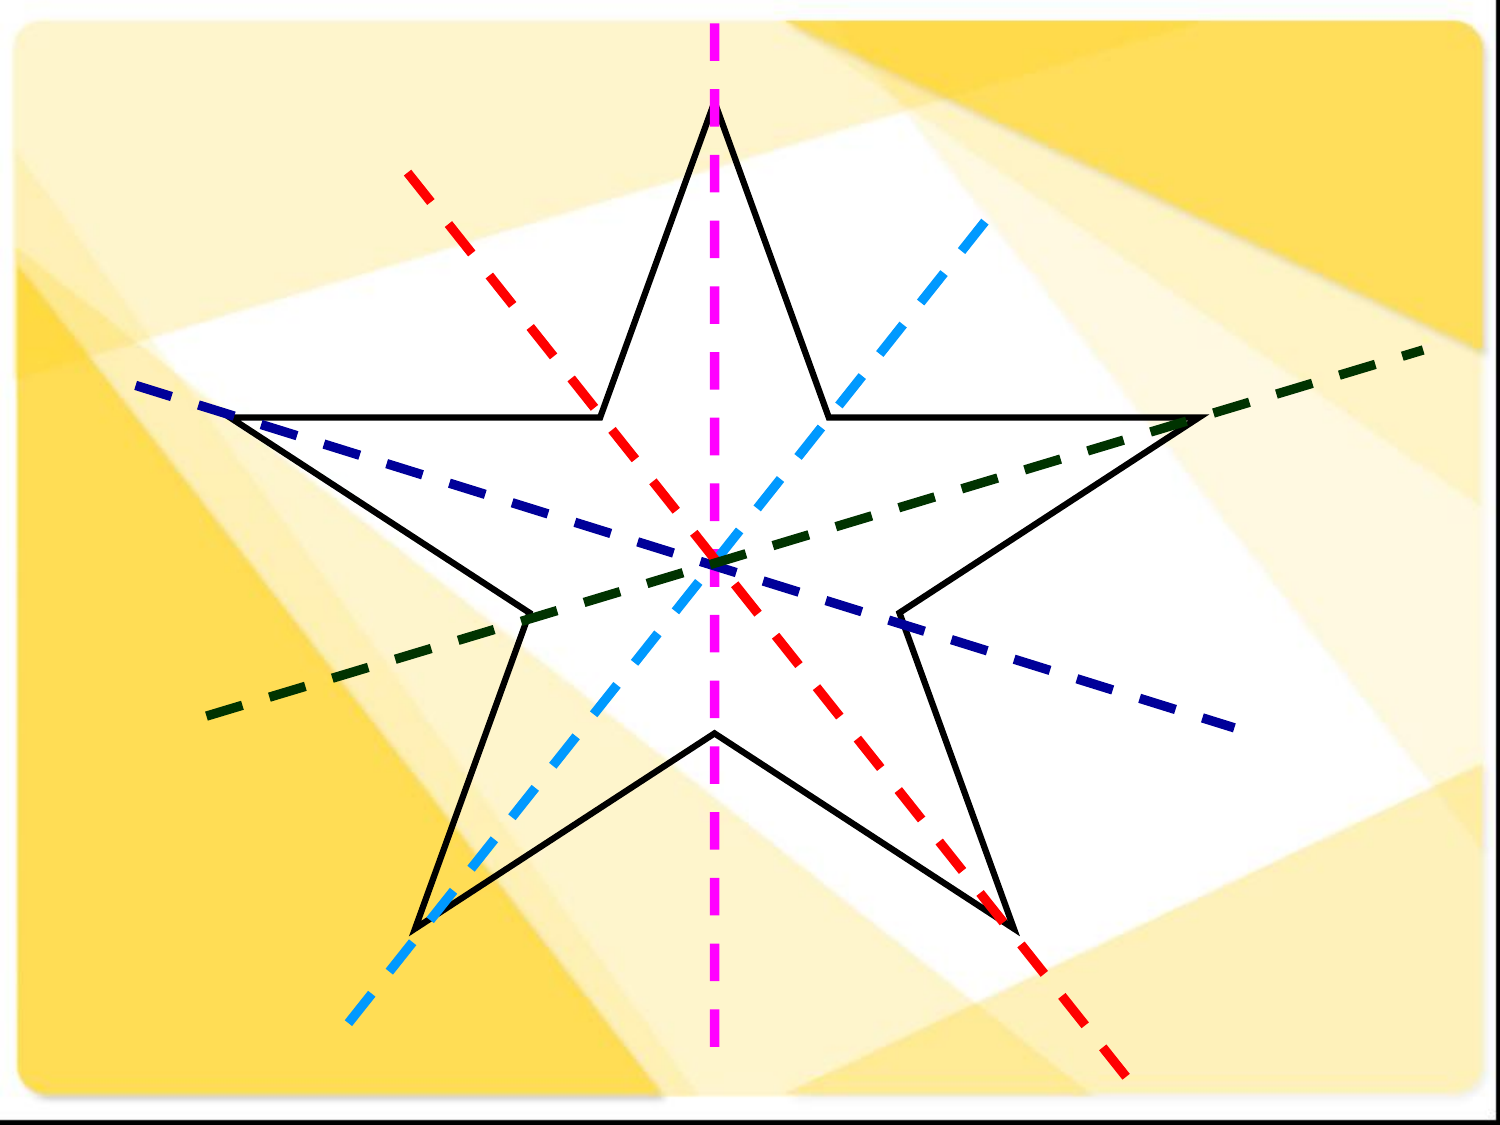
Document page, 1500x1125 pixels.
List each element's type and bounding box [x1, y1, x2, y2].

text_box [230, 103, 1199, 929]
picture [0, 0, 1500, 1125]
